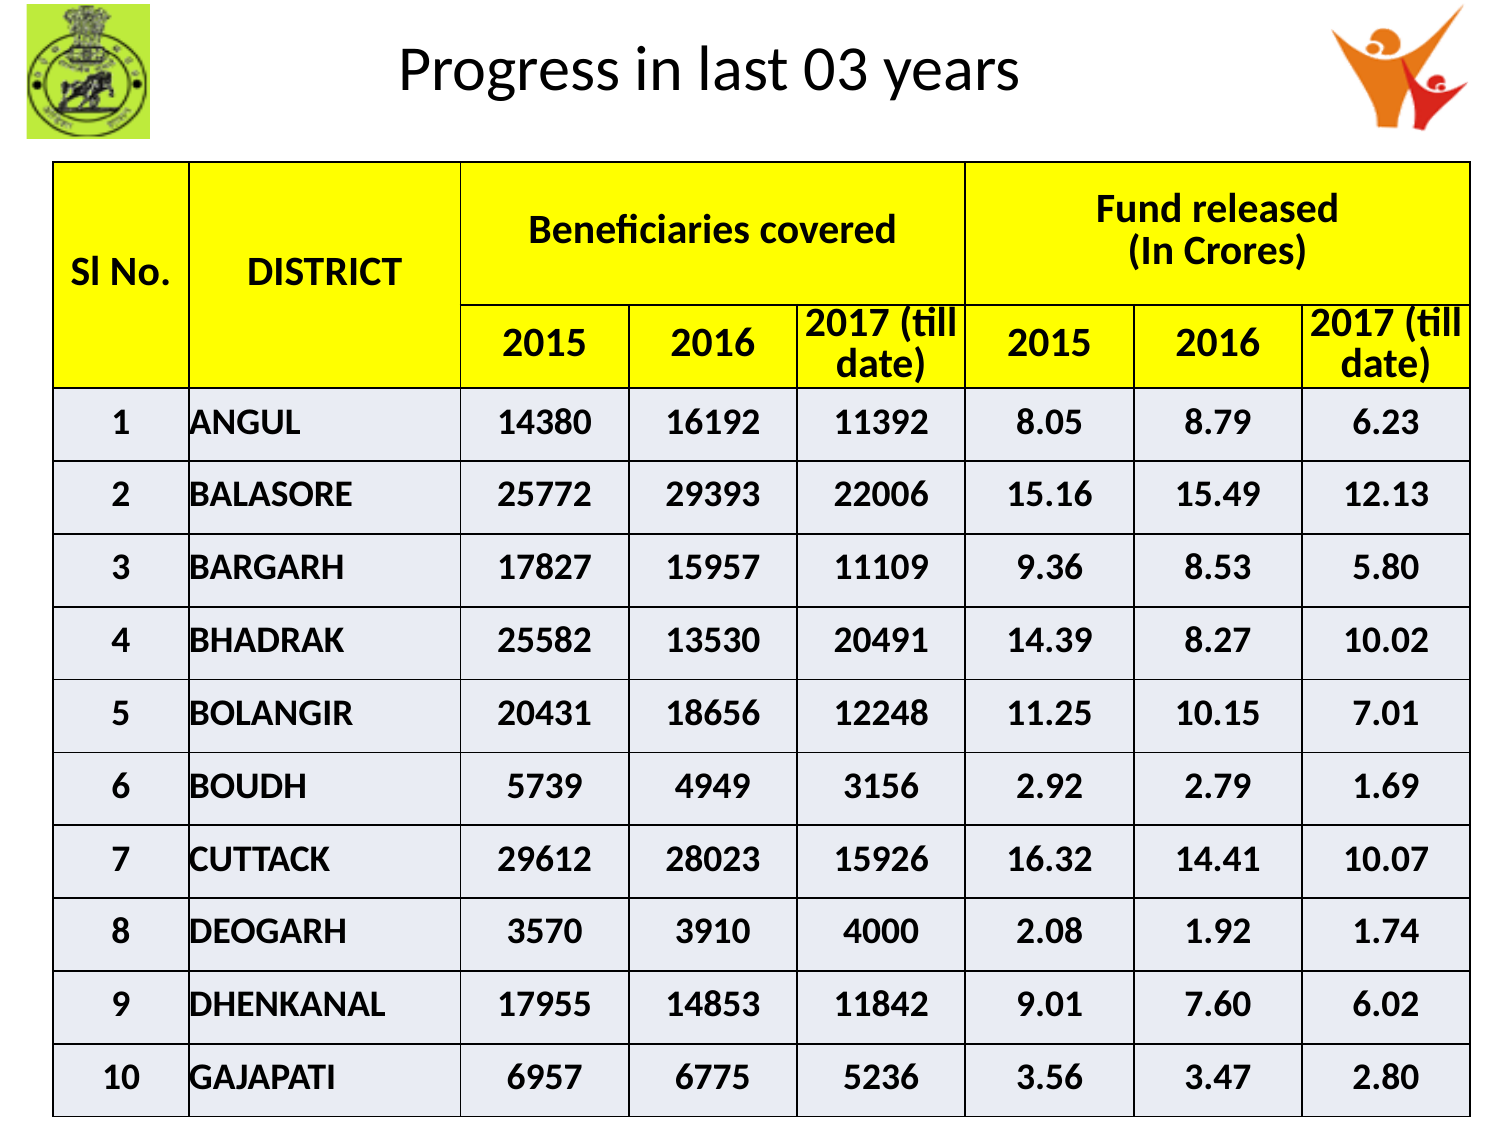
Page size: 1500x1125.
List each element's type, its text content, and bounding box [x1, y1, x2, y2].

table_cell 9 [54, 972, 188, 1043]
table_cell 12248 [798, 680, 964, 752]
table_cell 3156 [798, 753, 964, 824]
table_cell 9.01 [966, 972, 1133, 1043]
table_cell 2 [54, 462, 188, 533]
table_cell 2.92 [966, 753, 1133, 824]
table_cell 5 [54, 680, 188, 752]
table_cell BOUDH [190, 753, 460, 824]
table_cell 2.79 [1135, 753, 1301, 824]
table_cell 28023 [630, 826, 796, 897]
table_cell 12.13 [1303, 462, 1469, 533]
table_cell 16192 [630, 389, 796, 460]
table_cell 11392 [798, 389, 964, 460]
table_cell CUTTACK [190, 826, 460, 897]
table_cell 15.49 [1135, 462, 1301, 533]
table_cell 8.53 [1135, 535, 1301, 606]
table_header Fund released (In Crores) [966, 163, 1469, 304]
table_cell GAJAPATI [190, 1045, 460, 1116]
table_cell 10.07 [1303, 826, 1469, 897]
table_cell 14380 [461, 389, 628, 460]
table_cell 15926 [798, 826, 964, 897]
table_header Beneficiaries covered [461, 163, 964, 304]
table_cell 11842 [798, 972, 964, 1043]
picture [26, 3, 151, 139]
table_cell DHENKANAL [190, 972, 460, 1043]
table_cell 14.39 [966, 608, 1133, 679]
table_cell DEOGARH [190, 899, 460, 970]
table_cell 25772 [461, 462, 628, 533]
picture [1328, 1, 1478, 138]
table_cell 29393 [630, 462, 796, 533]
table_cell 2016 [1135, 306, 1301, 387]
table_cell 16.32 [966, 826, 1133, 897]
table_cell BALASORE [190, 462, 460, 533]
title Progress in last 03 years [154, 19, 1270, 112]
table_cell 22006 [798, 462, 964, 533]
table_cell 1.69 [1303, 753, 1469, 824]
table_cell 10 [54, 1045, 188, 1116]
table_cell 2015 [461, 306, 628, 387]
table_cell 17827 [461, 535, 628, 606]
table_cell 4 [54, 608, 188, 679]
table_cell 3 [54, 535, 188, 606]
table_cell 3910 [630, 899, 796, 970]
table_cell 8.79 [1135, 389, 1301, 460]
table_cell 6 [54, 753, 188, 824]
table_cell ANGUL [190, 389, 460, 460]
table_cell 8.05 [966, 389, 1133, 460]
table_cell 2.80 [1303, 1045, 1469, 1116]
table_cell 13530 [630, 608, 796, 679]
table_cell 6775 [630, 1045, 796, 1116]
table_cell 1 [54, 389, 188, 460]
table_cell 6957 [461, 1045, 628, 1116]
table_cell 17955 [461, 972, 628, 1043]
table_header Sl No. [54, 163, 188, 387]
table_cell 3.47 [1135, 1045, 1301, 1116]
table_cell BOLANGIR [190, 680, 460, 752]
table_cell 5.80 [1303, 535, 1469, 606]
table_cell BARGARH [190, 535, 460, 606]
table_cell 8 [54, 899, 188, 970]
table_cell 3.56 [966, 1045, 1133, 1116]
table_cell 14.41 [1135, 826, 1301, 897]
table_cell 10.02 [1303, 608, 1469, 679]
table_cell 8.27 [1135, 608, 1301, 679]
table_cell 3570 [461, 899, 628, 970]
table_cell 4000 [798, 899, 964, 970]
table_cell 2015 [966, 306, 1133, 387]
table_cell 14853 [630, 972, 796, 1043]
table_cell 2016 [630, 306, 796, 387]
table_cell 11.25 [966, 680, 1133, 752]
table_cell 11109 [798, 535, 964, 606]
table_cell 2.08 [966, 899, 1133, 970]
table_cell 25582 [461, 608, 628, 679]
table_cell 15.16 [966, 462, 1133, 533]
table_cell 1.92 [1135, 899, 1301, 970]
table_header DISTRICT [190, 163, 460, 387]
table_cell 6.23 [1303, 389, 1469, 460]
table_cell 2017 (till date) [798, 306, 964, 387]
table_cell 20491 [798, 608, 964, 679]
table_cell 7.01 [1303, 680, 1469, 752]
table_cell 2017 (till date) [1303, 306, 1469, 387]
table_cell 5739 [461, 753, 628, 824]
table_cell 5236 [798, 1045, 964, 1116]
table_cell 10.15 [1135, 680, 1301, 752]
table_cell 20431 [461, 680, 628, 752]
table_cell 7 [54, 826, 188, 897]
table_cell 1.74 [1303, 899, 1469, 970]
table_cell 29612 [461, 826, 628, 897]
table_cell 9.36 [966, 535, 1133, 606]
table_cell 15957 [630, 535, 796, 606]
table_cell 7.60 [1135, 972, 1301, 1043]
table_cell 18656 [630, 680, 796, 752]
table_cell 6.02 [1303, 972, 1469, 1043]
table_cell 4949 [630, 753, 796, 824]
table_cell BHADRAK [190, 608, 460, 679]
